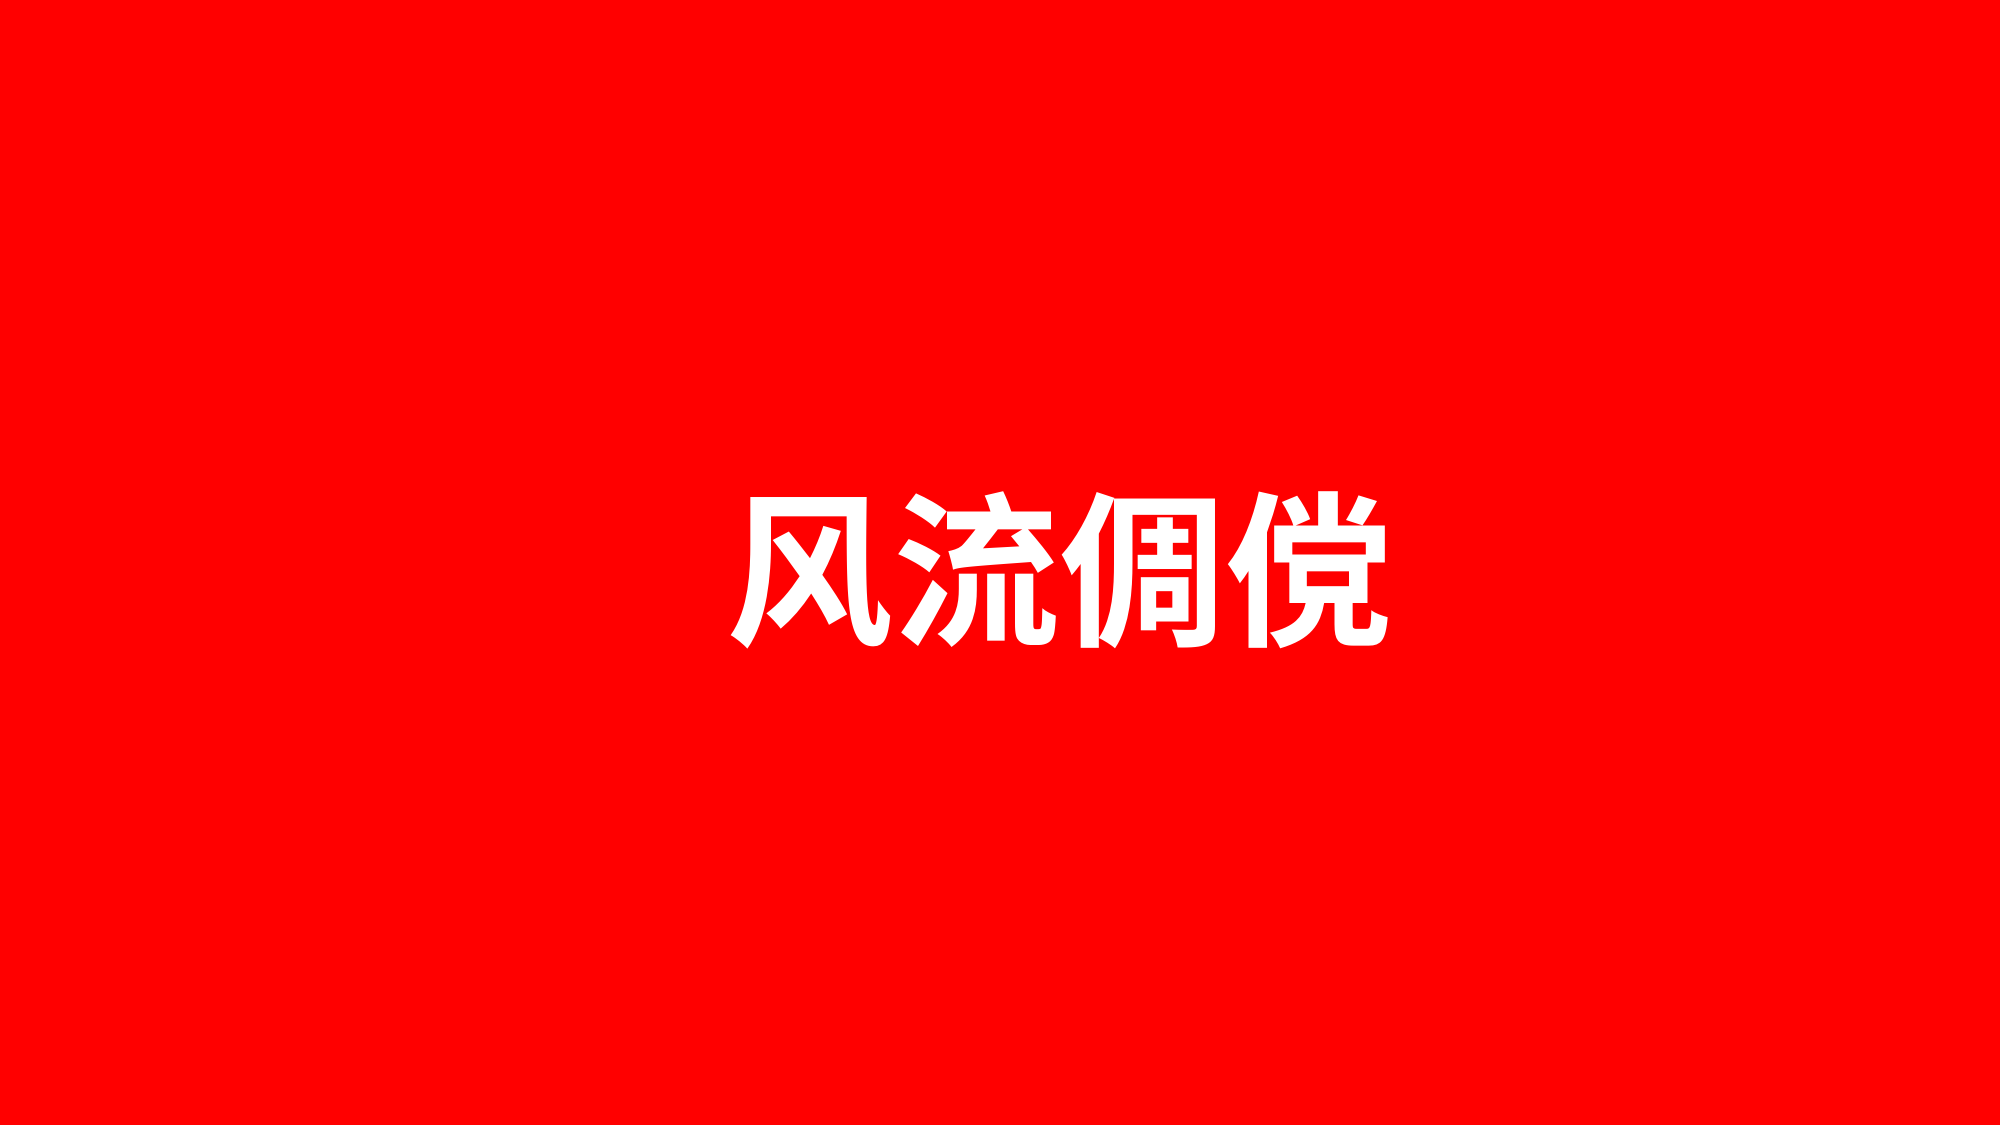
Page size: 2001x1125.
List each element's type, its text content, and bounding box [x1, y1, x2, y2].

text_box 风流倜傥 [711, 459, 1522, 675]
